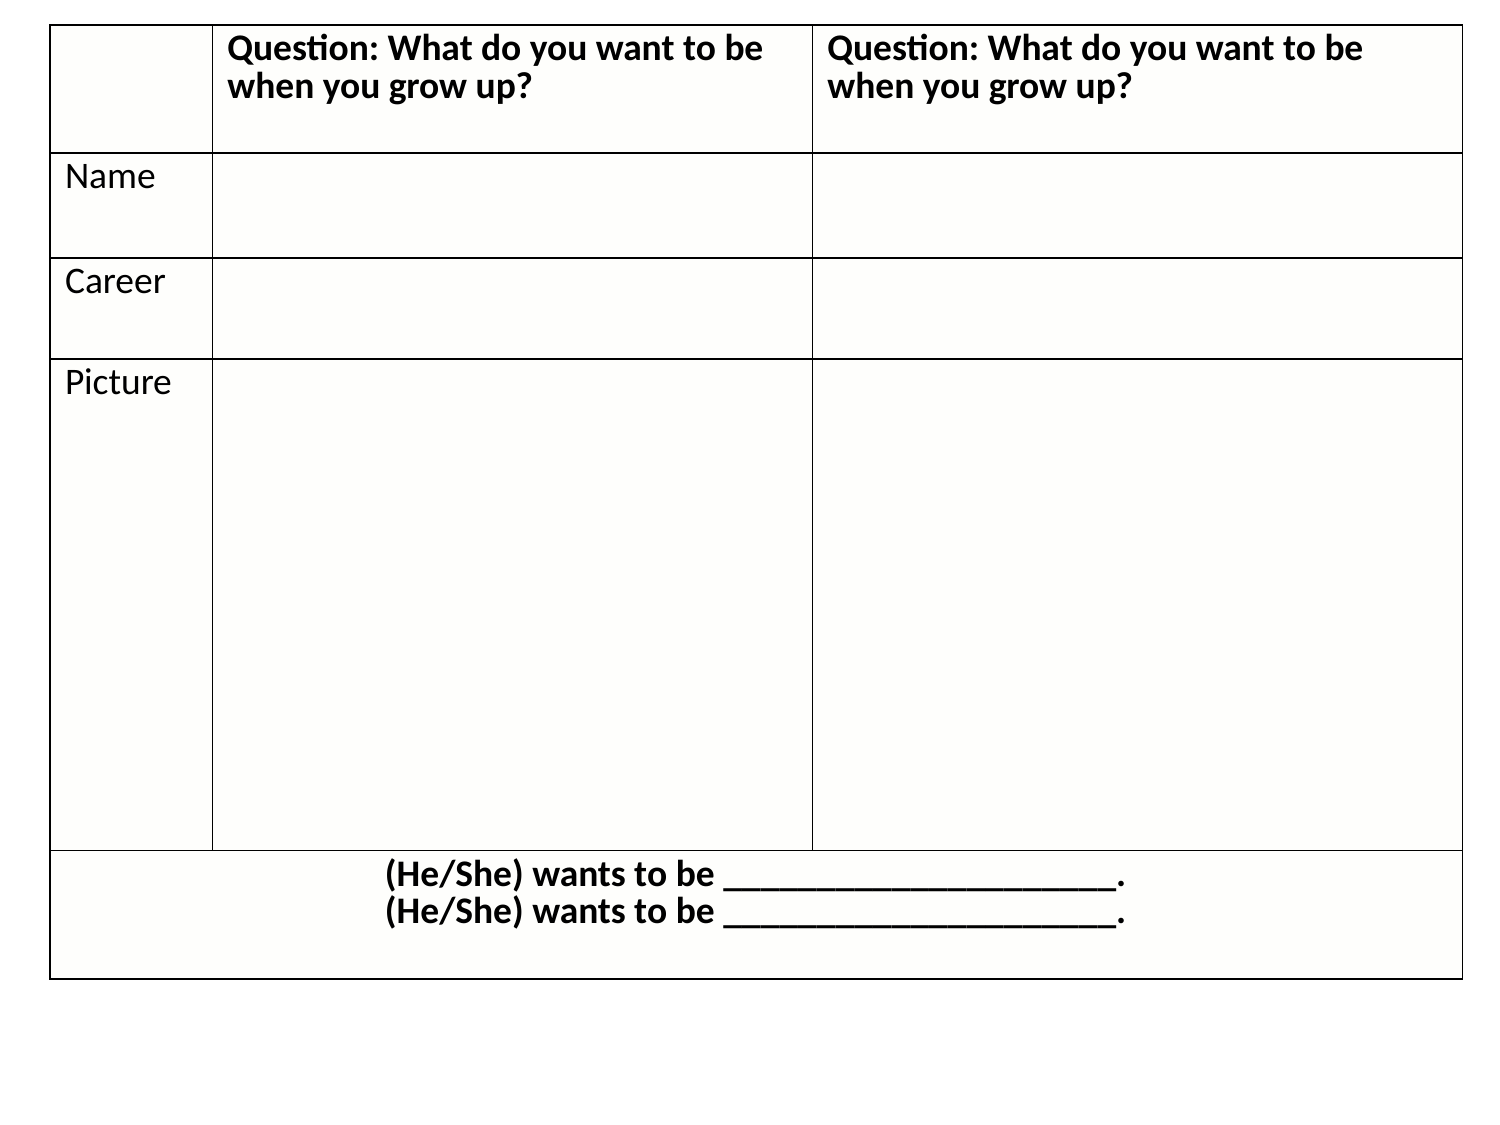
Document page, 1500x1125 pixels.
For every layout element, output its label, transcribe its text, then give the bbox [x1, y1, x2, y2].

table_cell [213, 154, 812, 257]
table_cell Picture [51, 360, 212, 850]
table_header [51, 26, 212, 152]
table_cell Career [51, 259, 212, 358]
table_cell [813, 360, 1462, 850]
table_cell [813, 259, 1462, 358]
table_header Question: What do you want to be when you grow up? [213, 26, 812, 152]
table_cell [213, 259, 812, 358]
table_header Question: What do you want to be when you grow up? [813, 26, 1462, 152]
table_cell Name [51, 154, 212, 257]
table_cell [813, 154, 1462, 257]
table_cell [213, 360, 812, 850]
table_cell (He/She) wants to be _____________________. (He/She) wants to be _____________________. [51, 851, 1462, 978]
